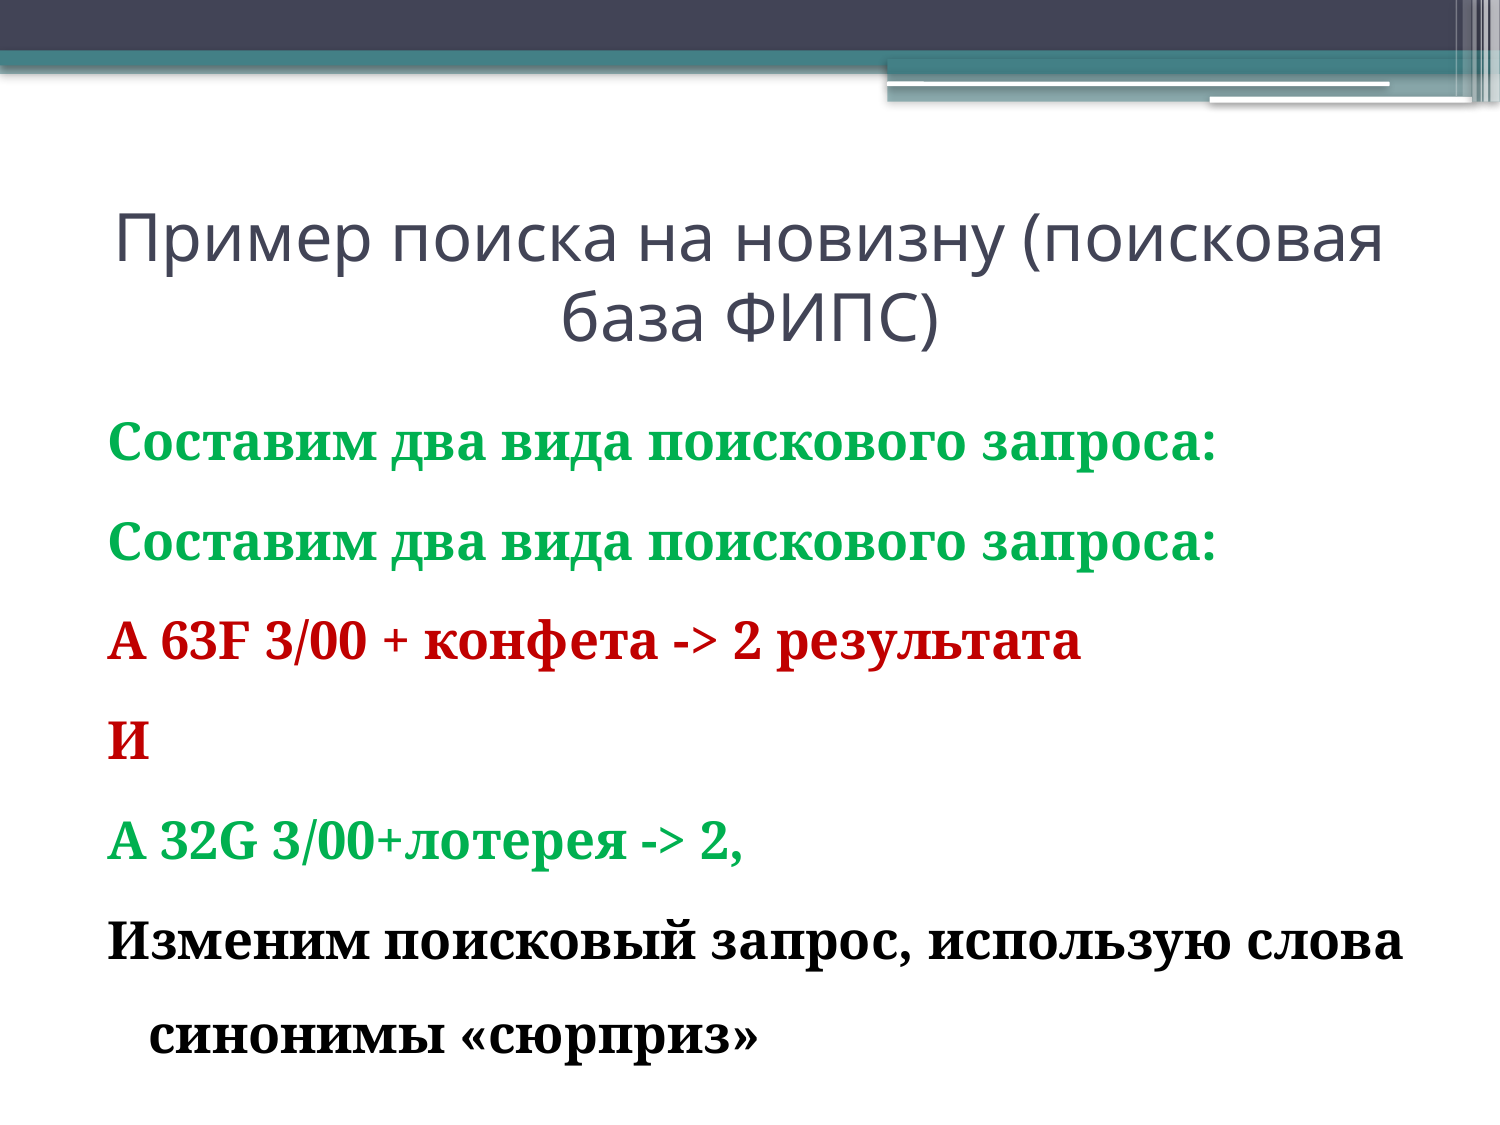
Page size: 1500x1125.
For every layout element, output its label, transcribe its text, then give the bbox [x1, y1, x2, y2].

list Составим два вида поискового запроса: Составим два вида поискового запроса: А 63F 3/00 + конфета -> 2 результата И А 32G 3/00+лотерея -> 2, Изменим поисковый запрос, использую слова синонимы «сюрприз» [75, 368, 1425, 1079]
title Пример поиска на новизну (поисковая база ФИПС) [75, 187, 1425, 363]
